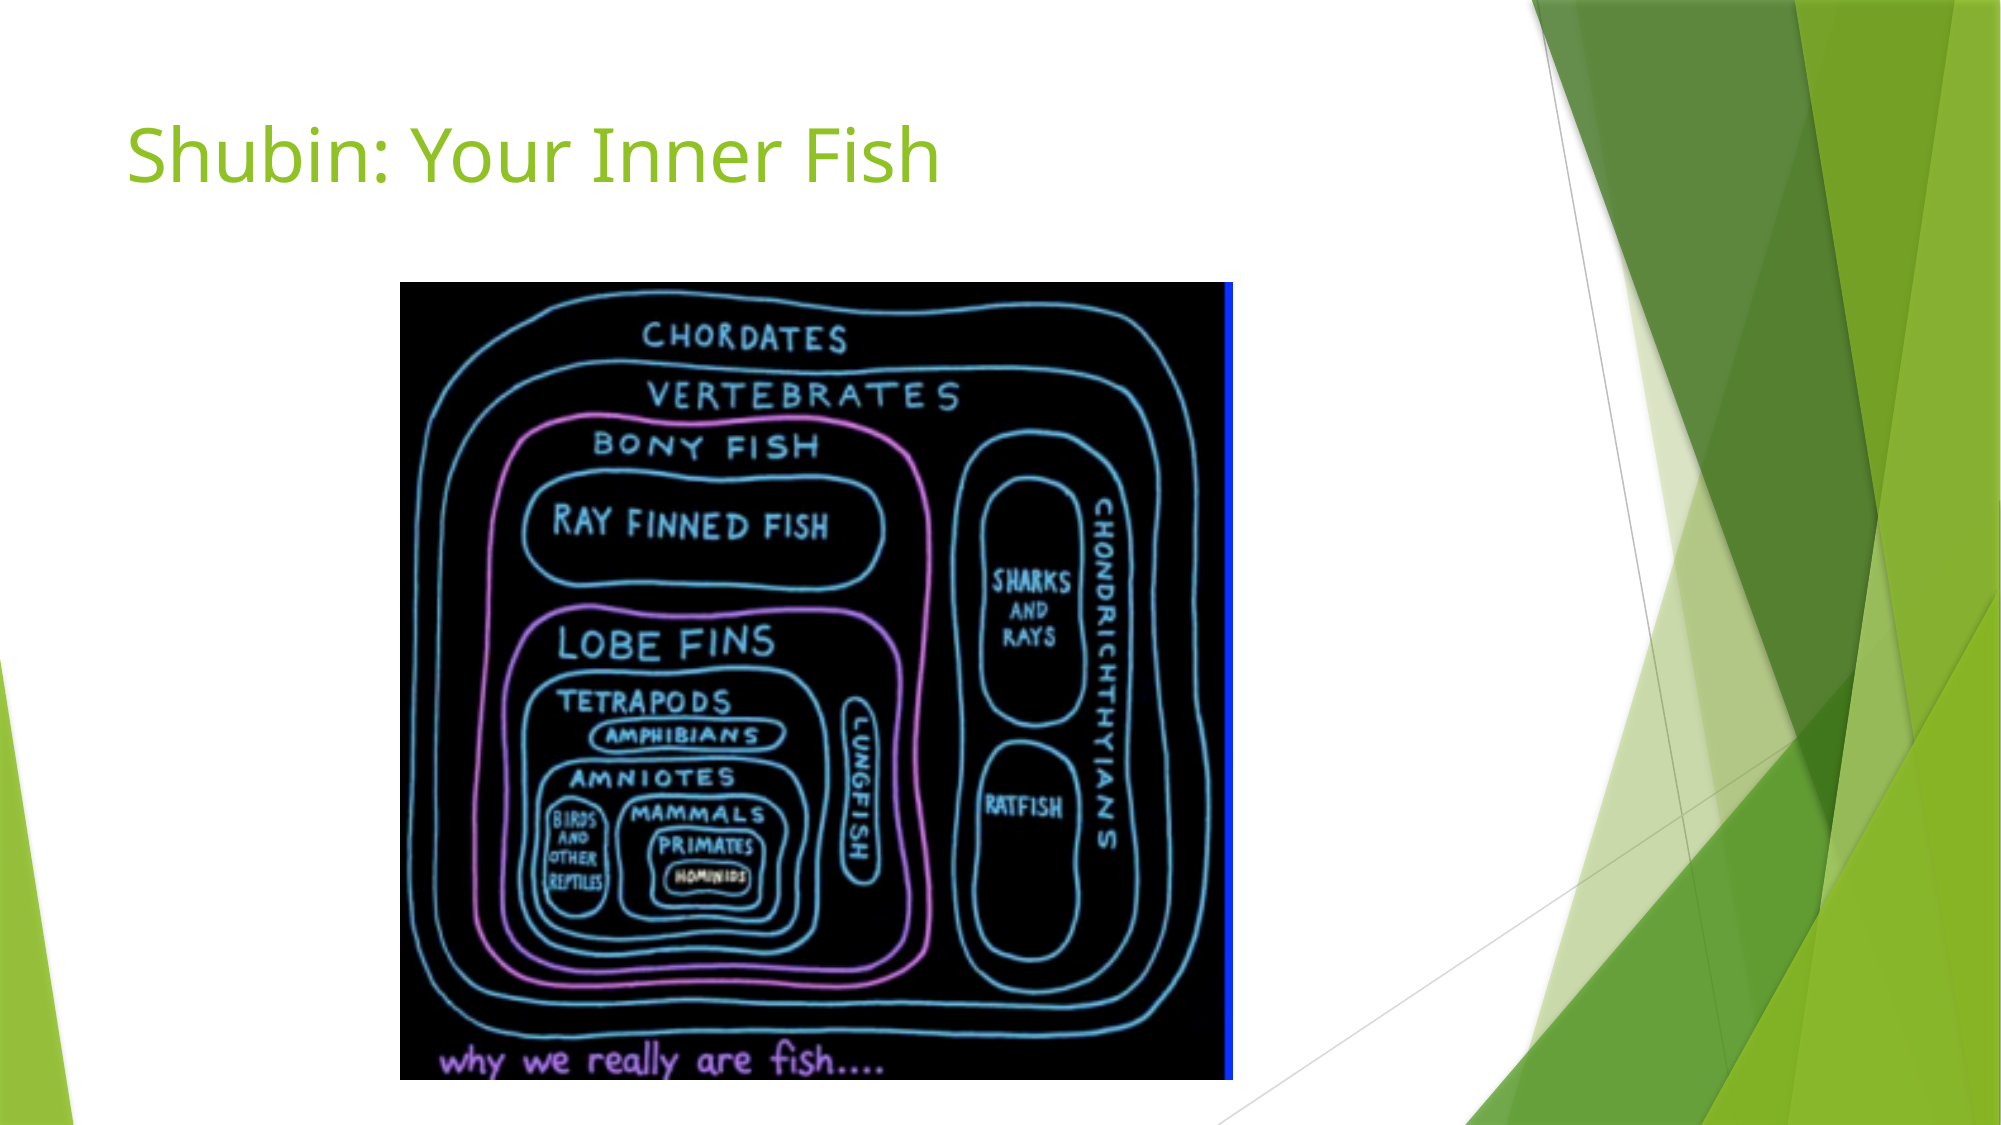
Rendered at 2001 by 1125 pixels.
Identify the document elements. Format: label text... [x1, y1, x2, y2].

title Shubin: Your Inner Fish [111, 99, 1522, 317]
picture [399, 282, 1233, 1080]
